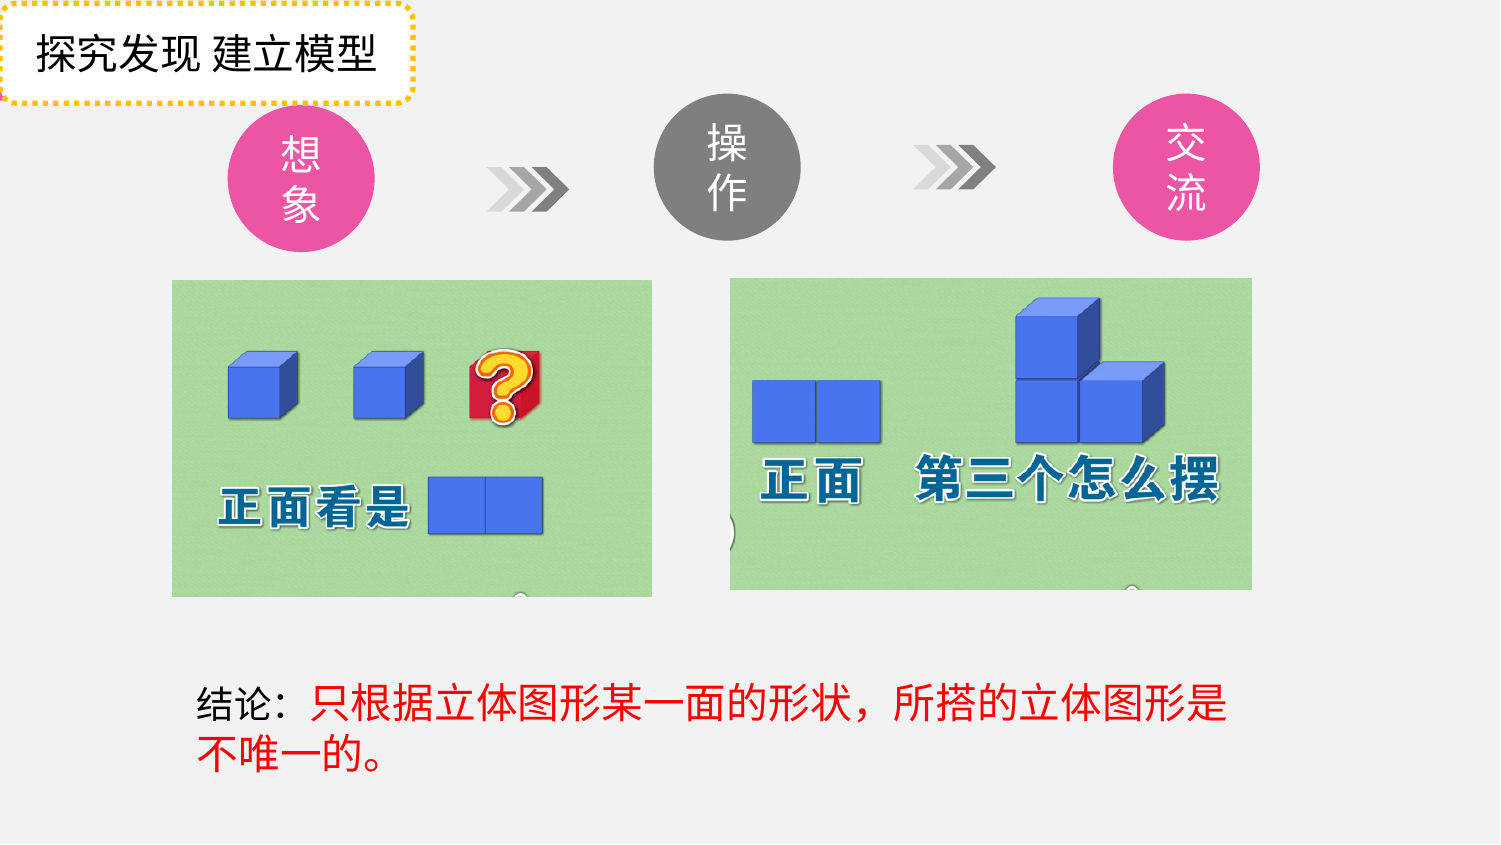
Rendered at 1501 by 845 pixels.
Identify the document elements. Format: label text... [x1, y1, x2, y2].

text_box 交流 [1111, 92, 1261, 242]
text_box 探究发现 建立模型 [0, 3, 414, 104]
text_box 操作 [652, 92, 802, 242]
text_box 结论：只根据立体图形某一面的形状，所搭的立体图形是不唯一的。 [181, 669, 1270, 785]
picture [730, 278, 1252, 591]
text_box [486, 167, 570, 212]
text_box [913, 144, 996, 190]
text_box 想象 [226, 104, 376, 254]
picture [172, 280, 652, 597]
